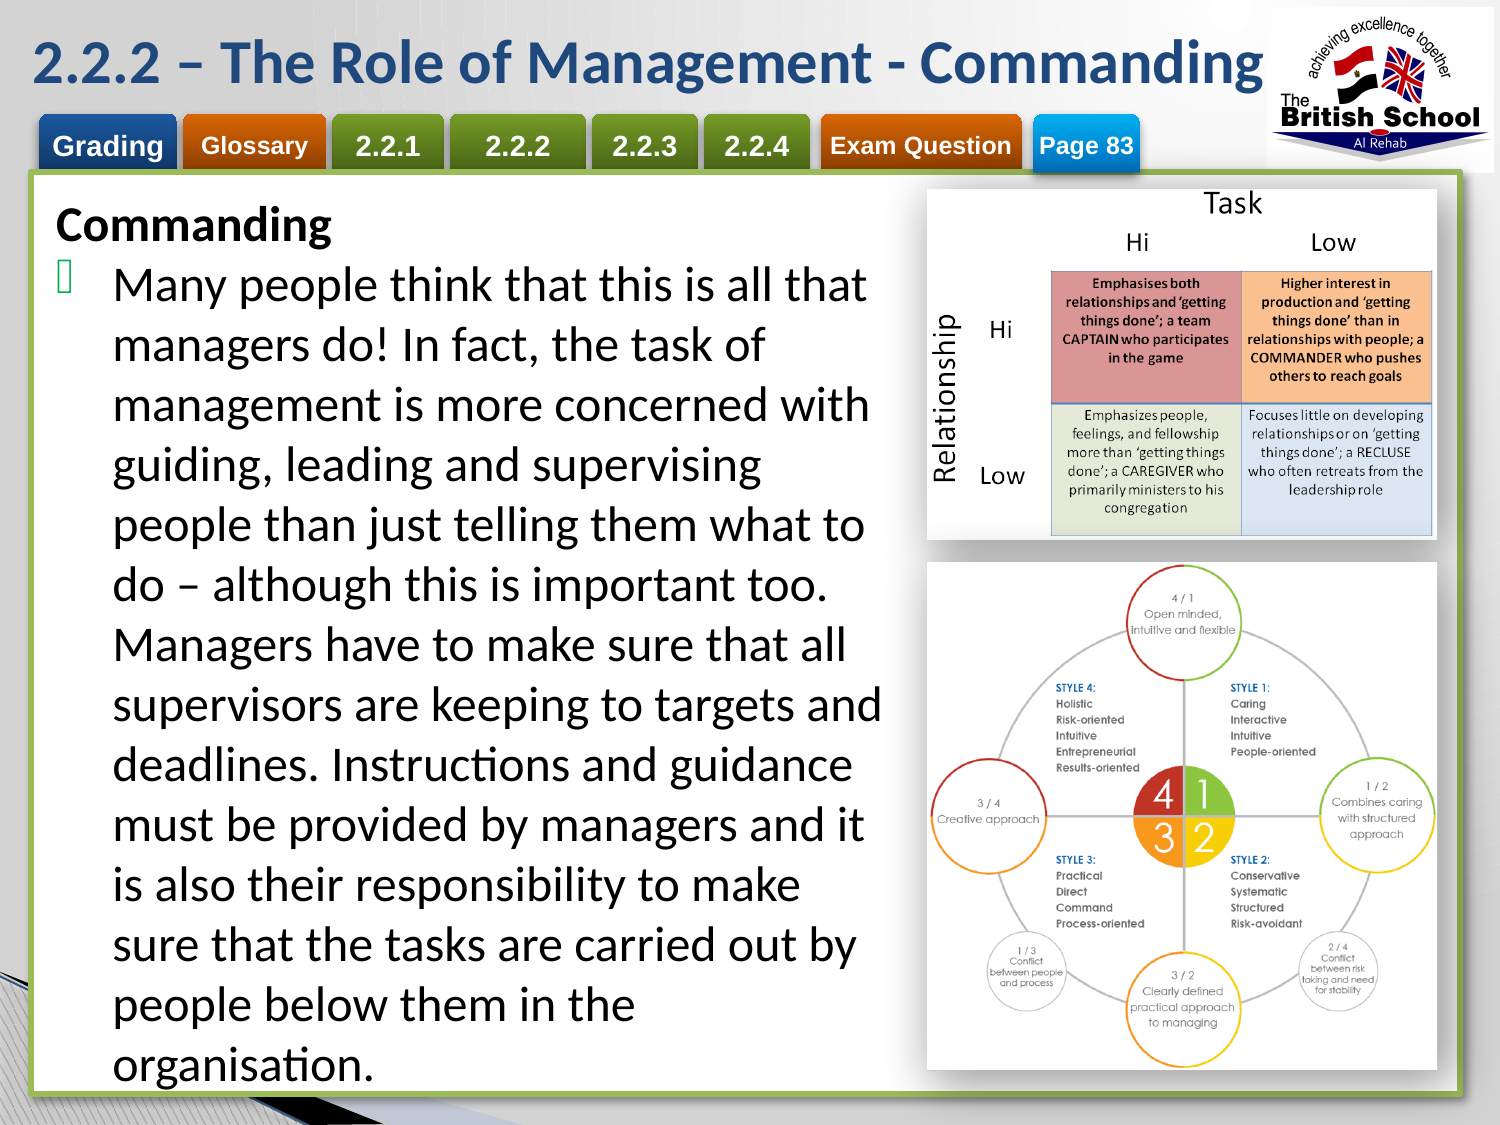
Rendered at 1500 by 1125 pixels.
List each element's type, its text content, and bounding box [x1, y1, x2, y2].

title 2.2.2 – The Role of Management - Commanding [17, 7, 1282, 110]
text_box Page 83 [1033, 114, 1140, 159]
picture [281, 1114, 303, 1125]
picture [926, 562, 1438, 1071]
text_box Commanding Many people think that this is all that managers do! In fact, the task of management is more concerned with guiding, leading and supervising people than just telling them what to do – although this is important too. Managers have to make sure that all supervisors are keeping to targets and deadlines. Instructions and guidance must be provided by managers and it is also their responsibility to make sure that the tasks are carried out by people below them in the organisation. [41, 184, 904, 1100]
picture [1267, 7, 1495, 173]
picture [926, 189, 1438, 540]
